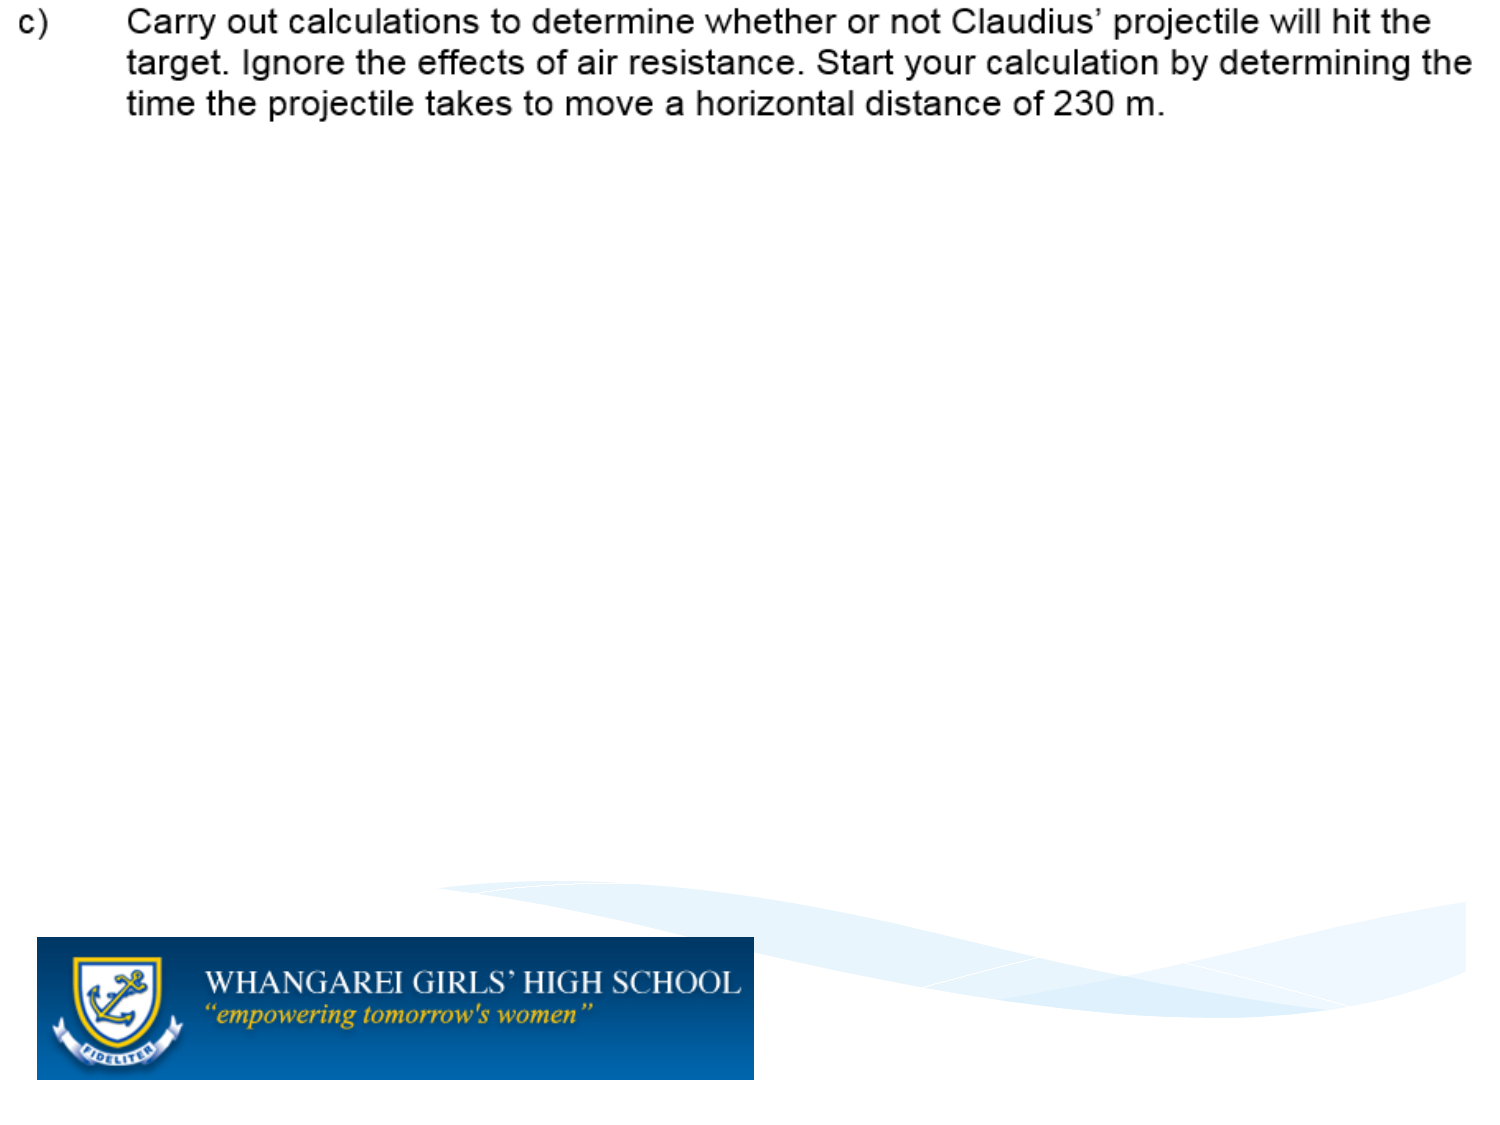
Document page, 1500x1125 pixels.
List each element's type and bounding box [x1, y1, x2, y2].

picture [0, 0, 1500, 155]
picture [37, 937, 754, 1080]
